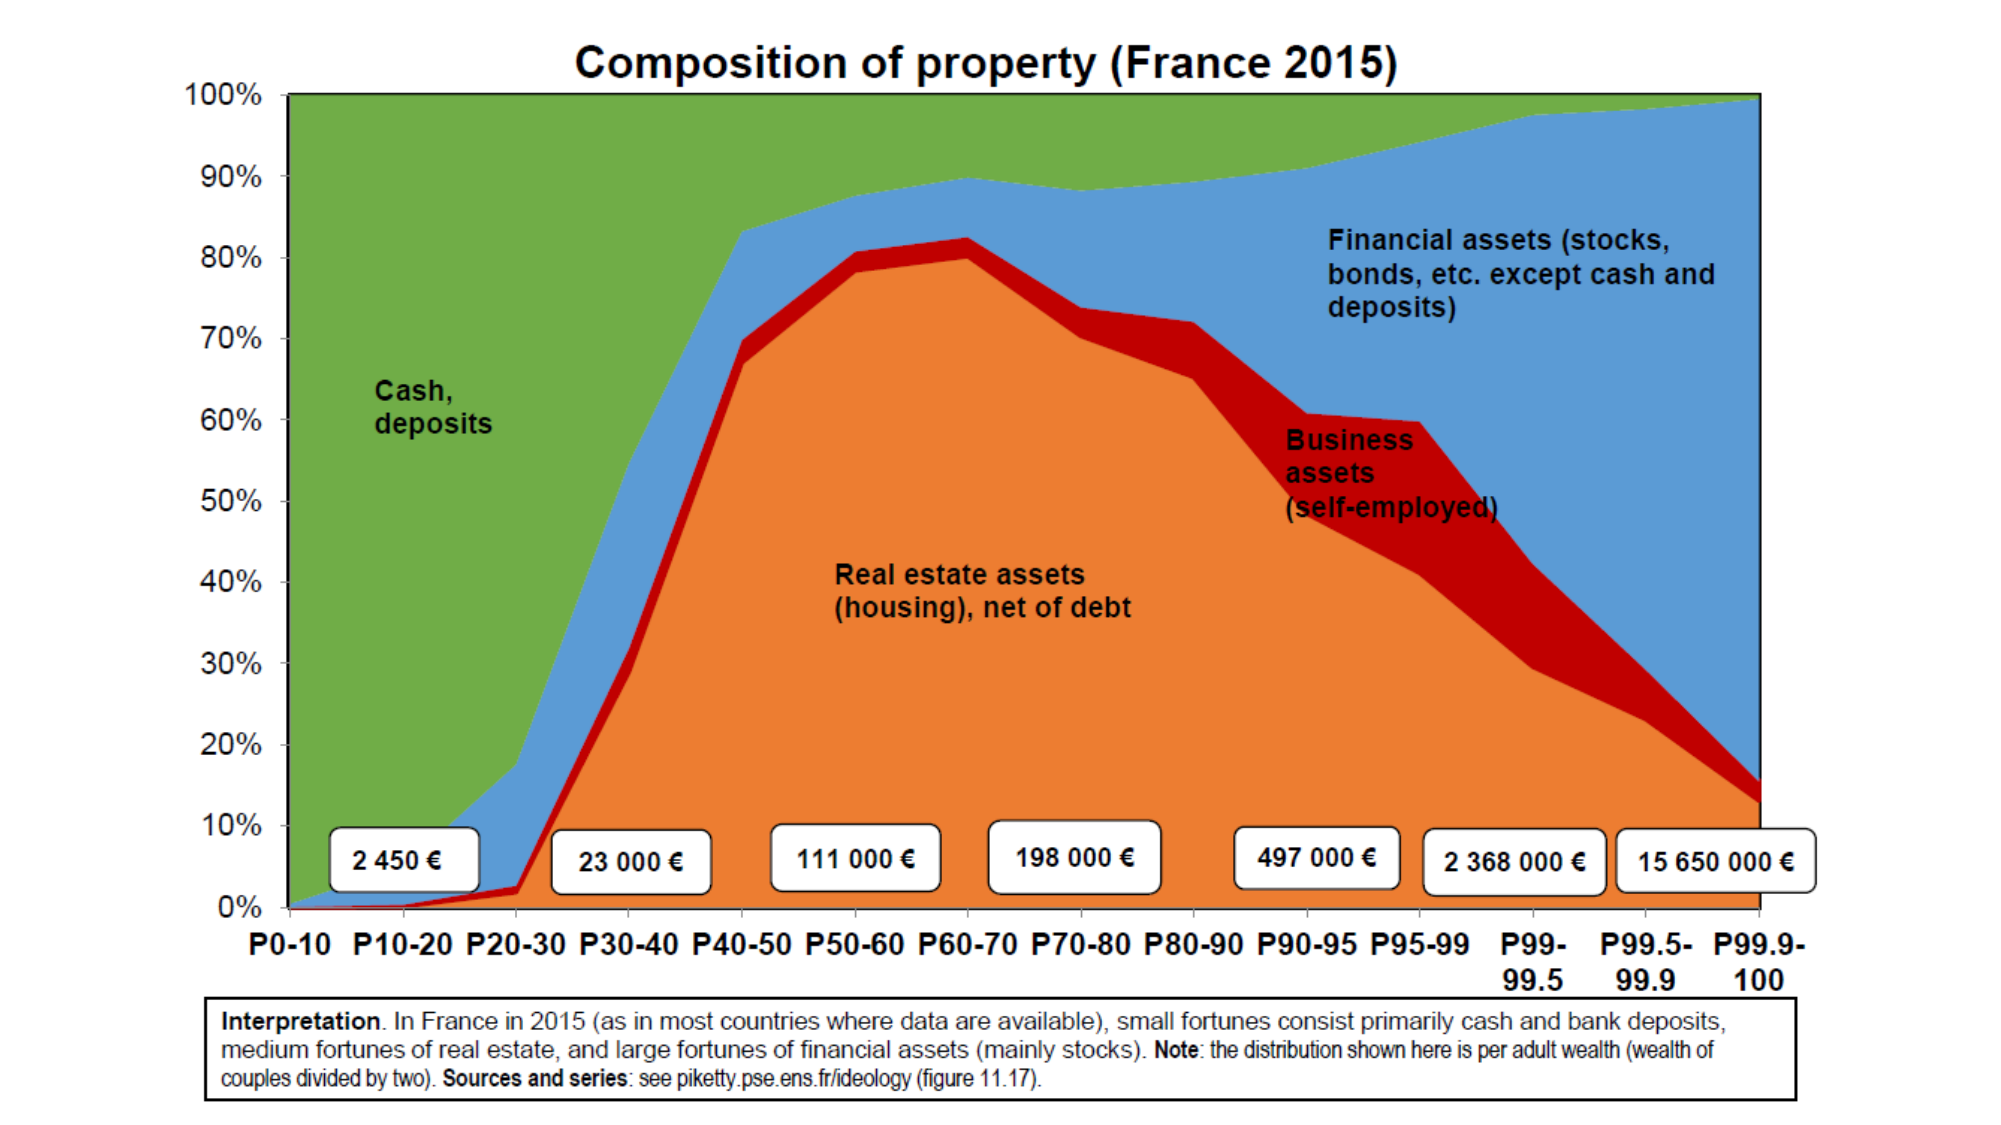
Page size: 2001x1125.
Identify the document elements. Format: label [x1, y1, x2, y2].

picture [134, 0, 1866, 1125]
